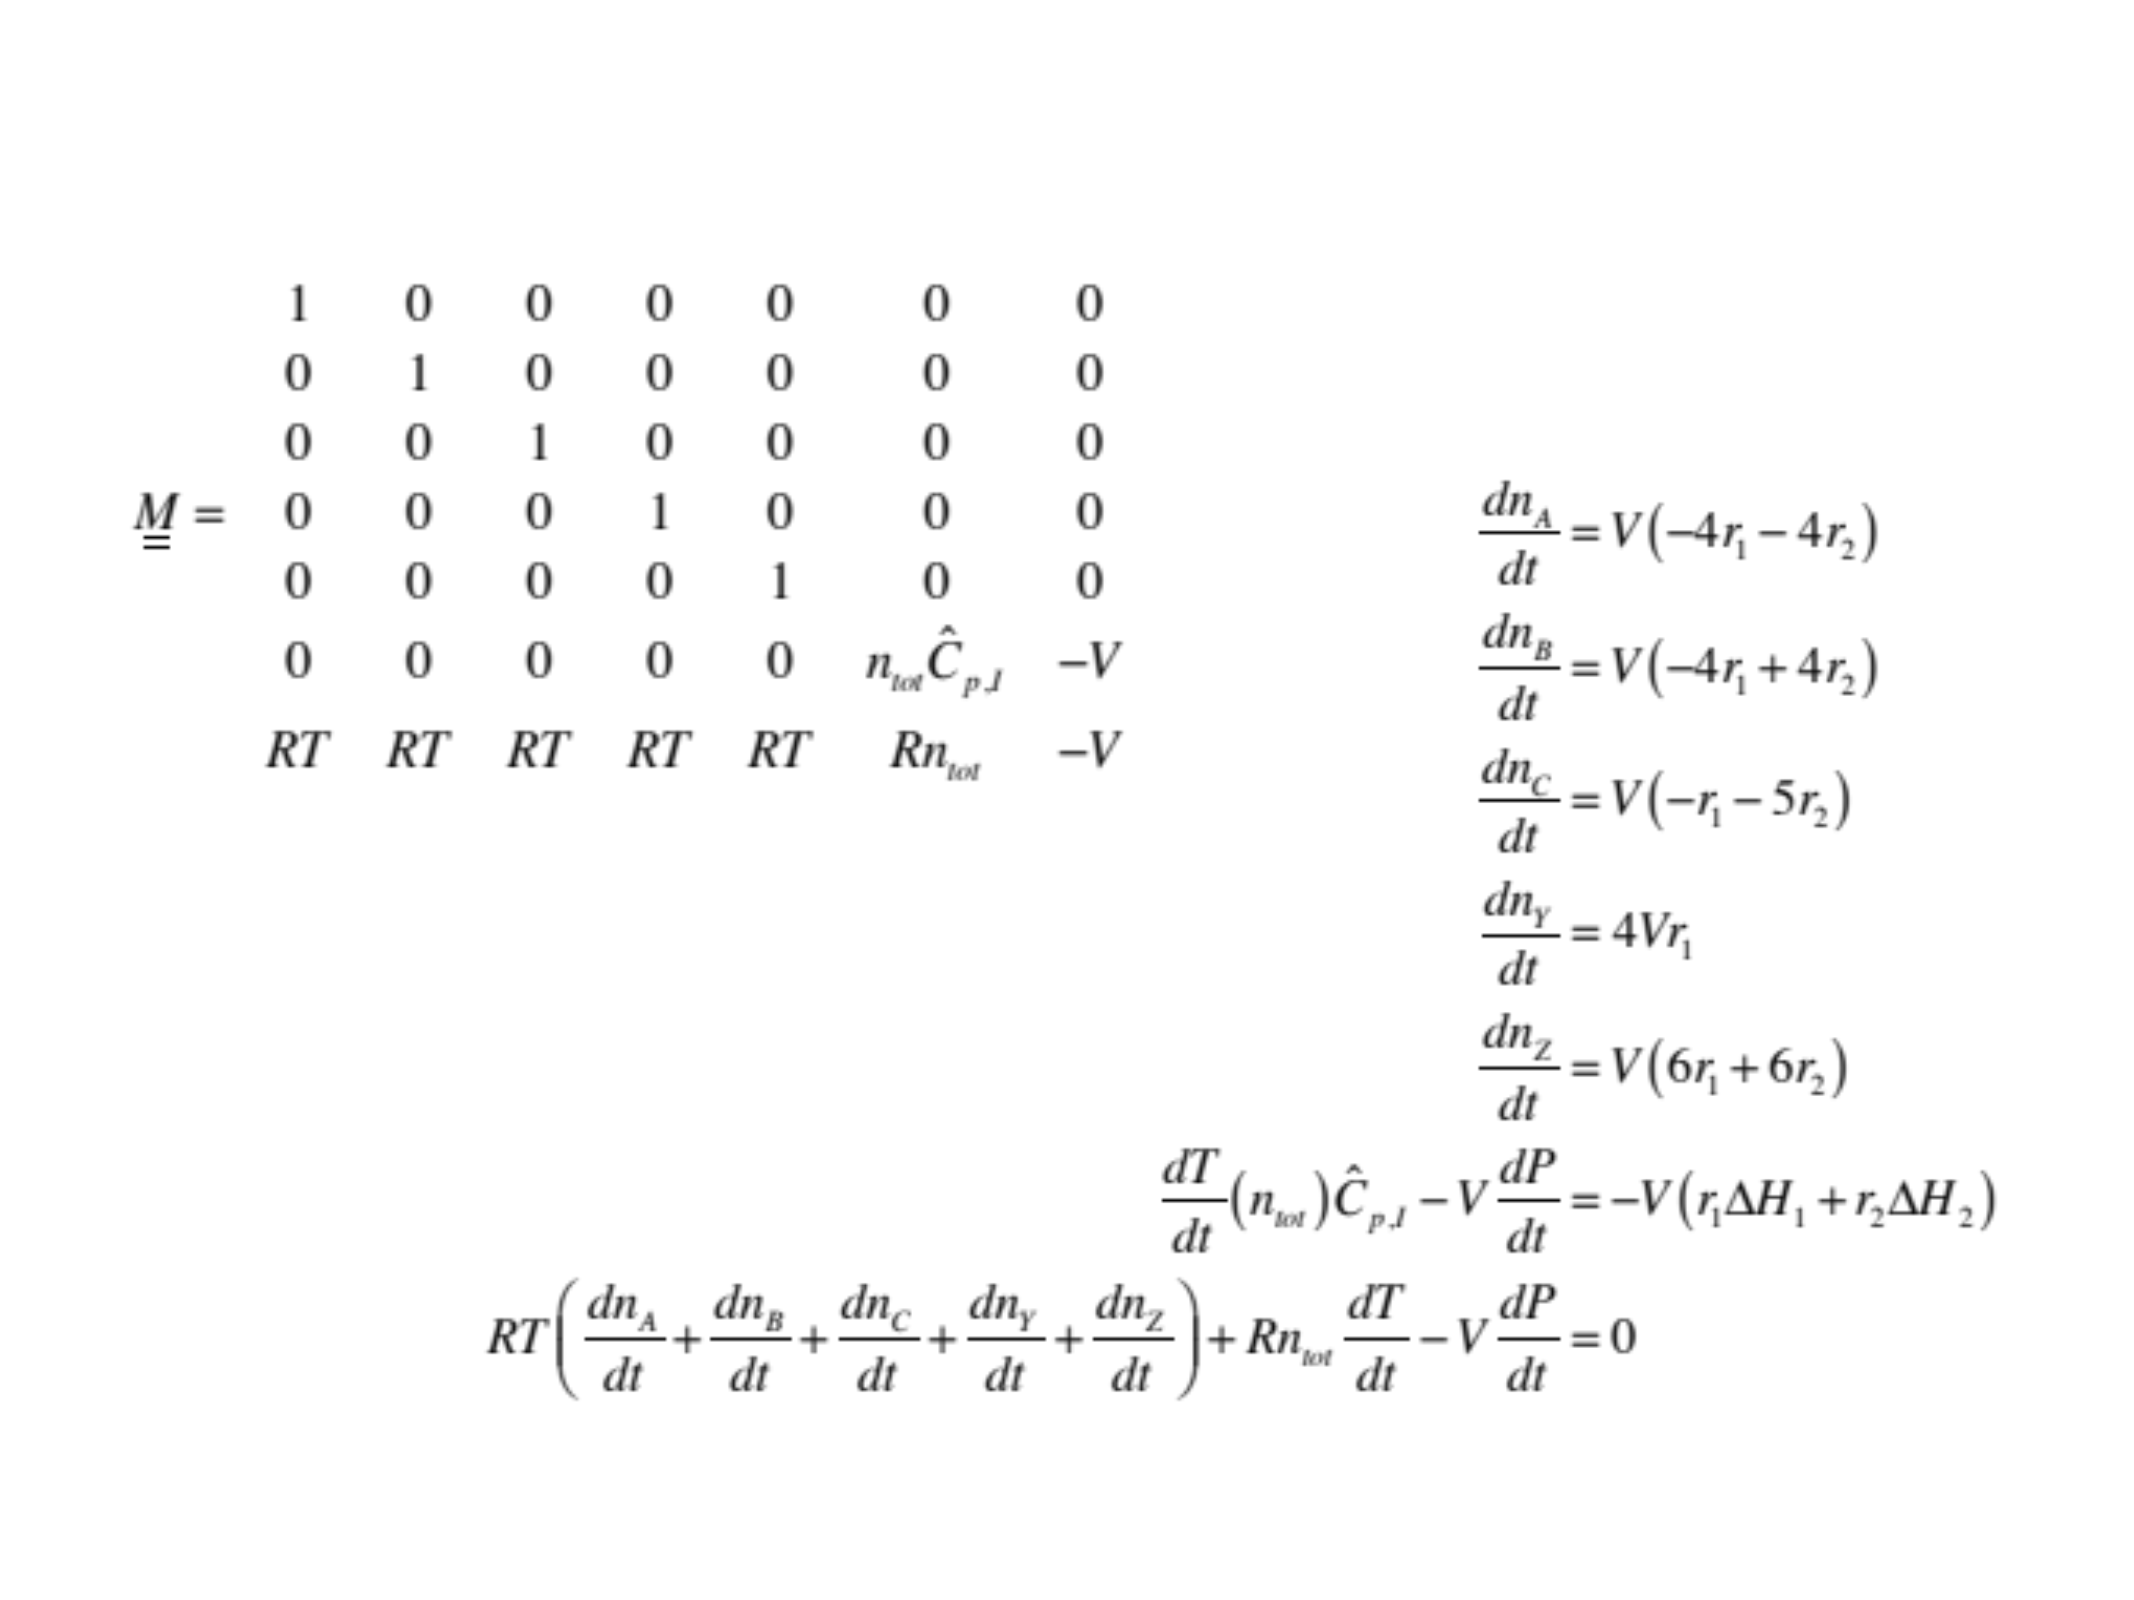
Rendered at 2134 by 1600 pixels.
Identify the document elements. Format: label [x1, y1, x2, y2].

picture [124, 256, 2001, 1405]
